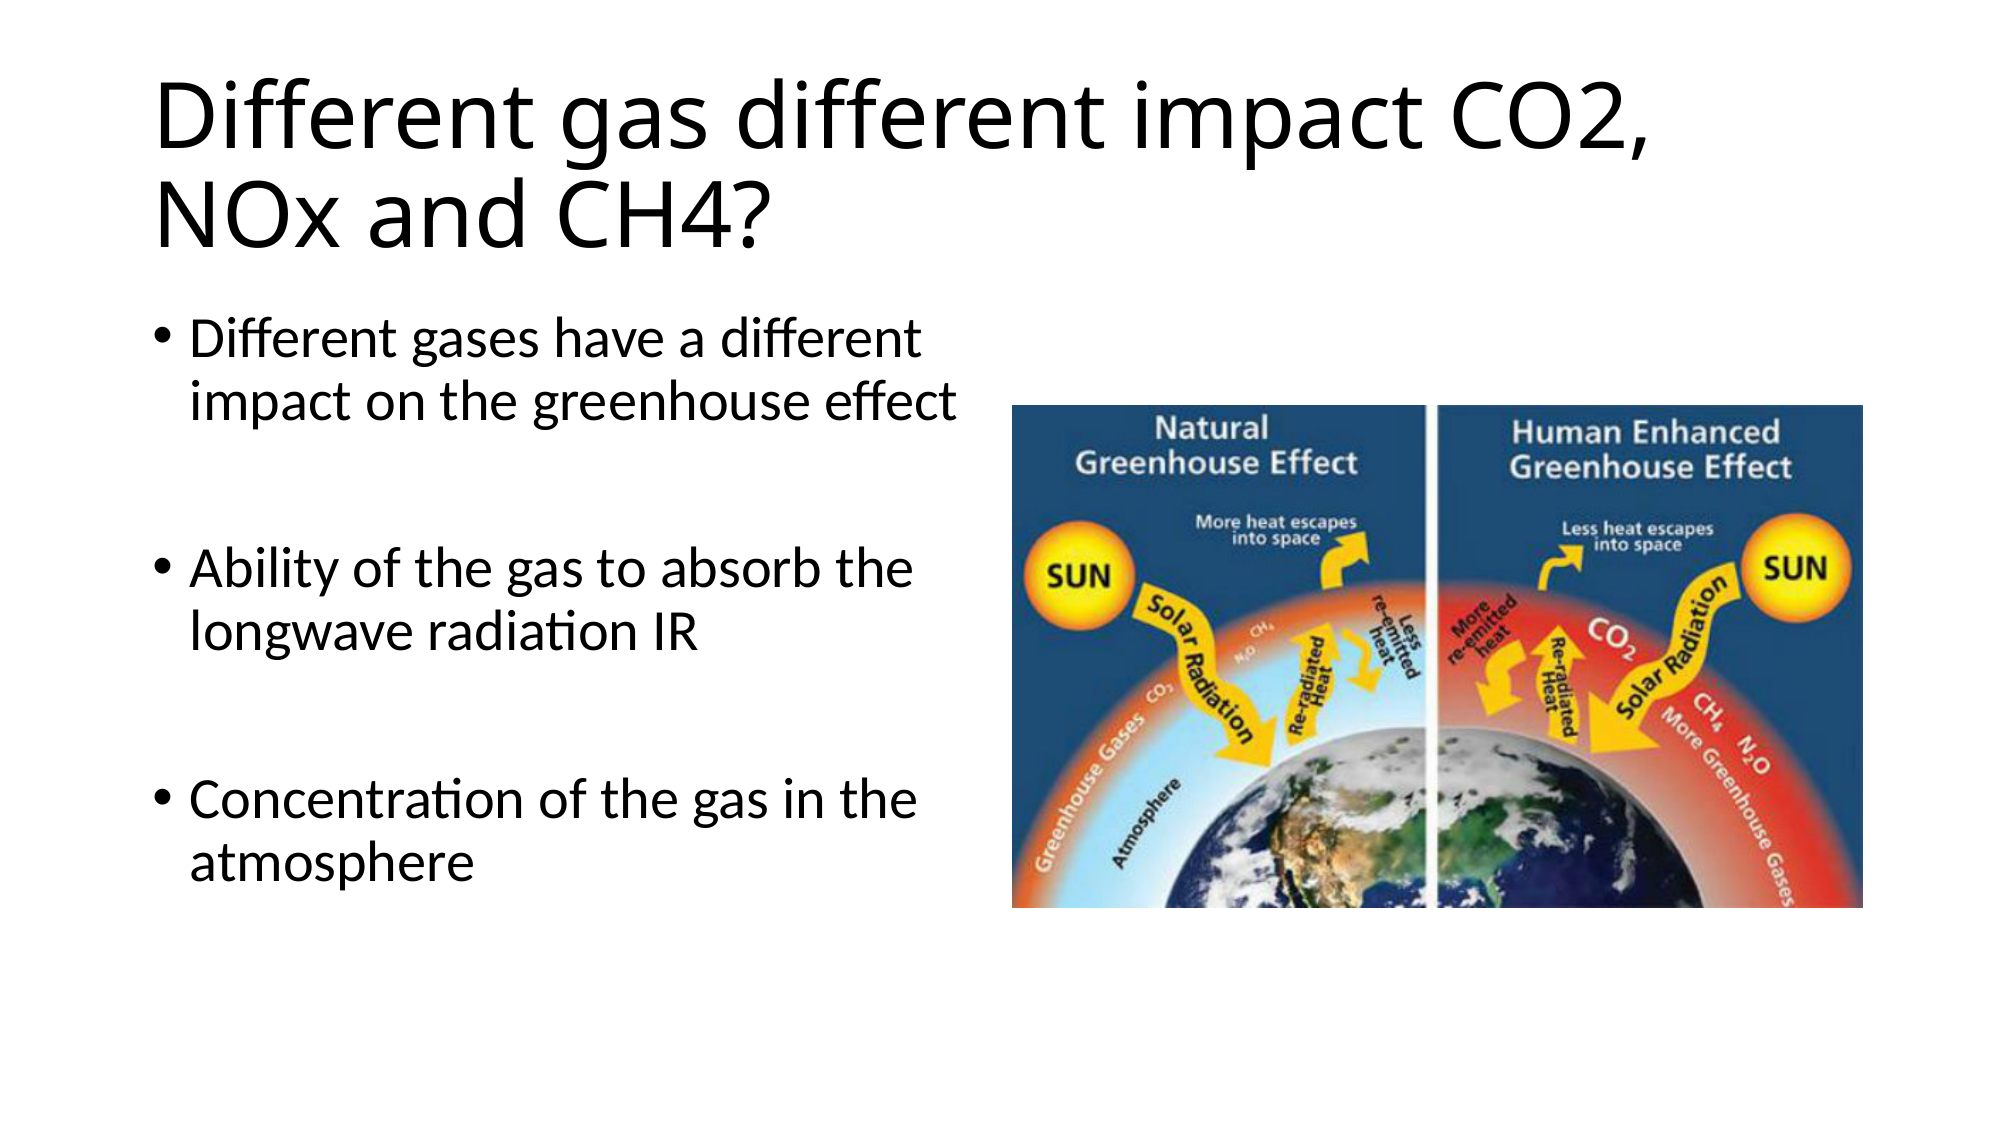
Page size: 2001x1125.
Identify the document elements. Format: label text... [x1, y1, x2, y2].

list Different gases have a different impact on the greenhouse effect Ability of the gas to absorb the longwave radiation IR Concentration of the gas in the atmosphere [137, 299, 988, 1014]
title Different gas different impact CO2, NOx and CH4? [137, 59, 1863, 278]
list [1012, 405, 1863, 908]
